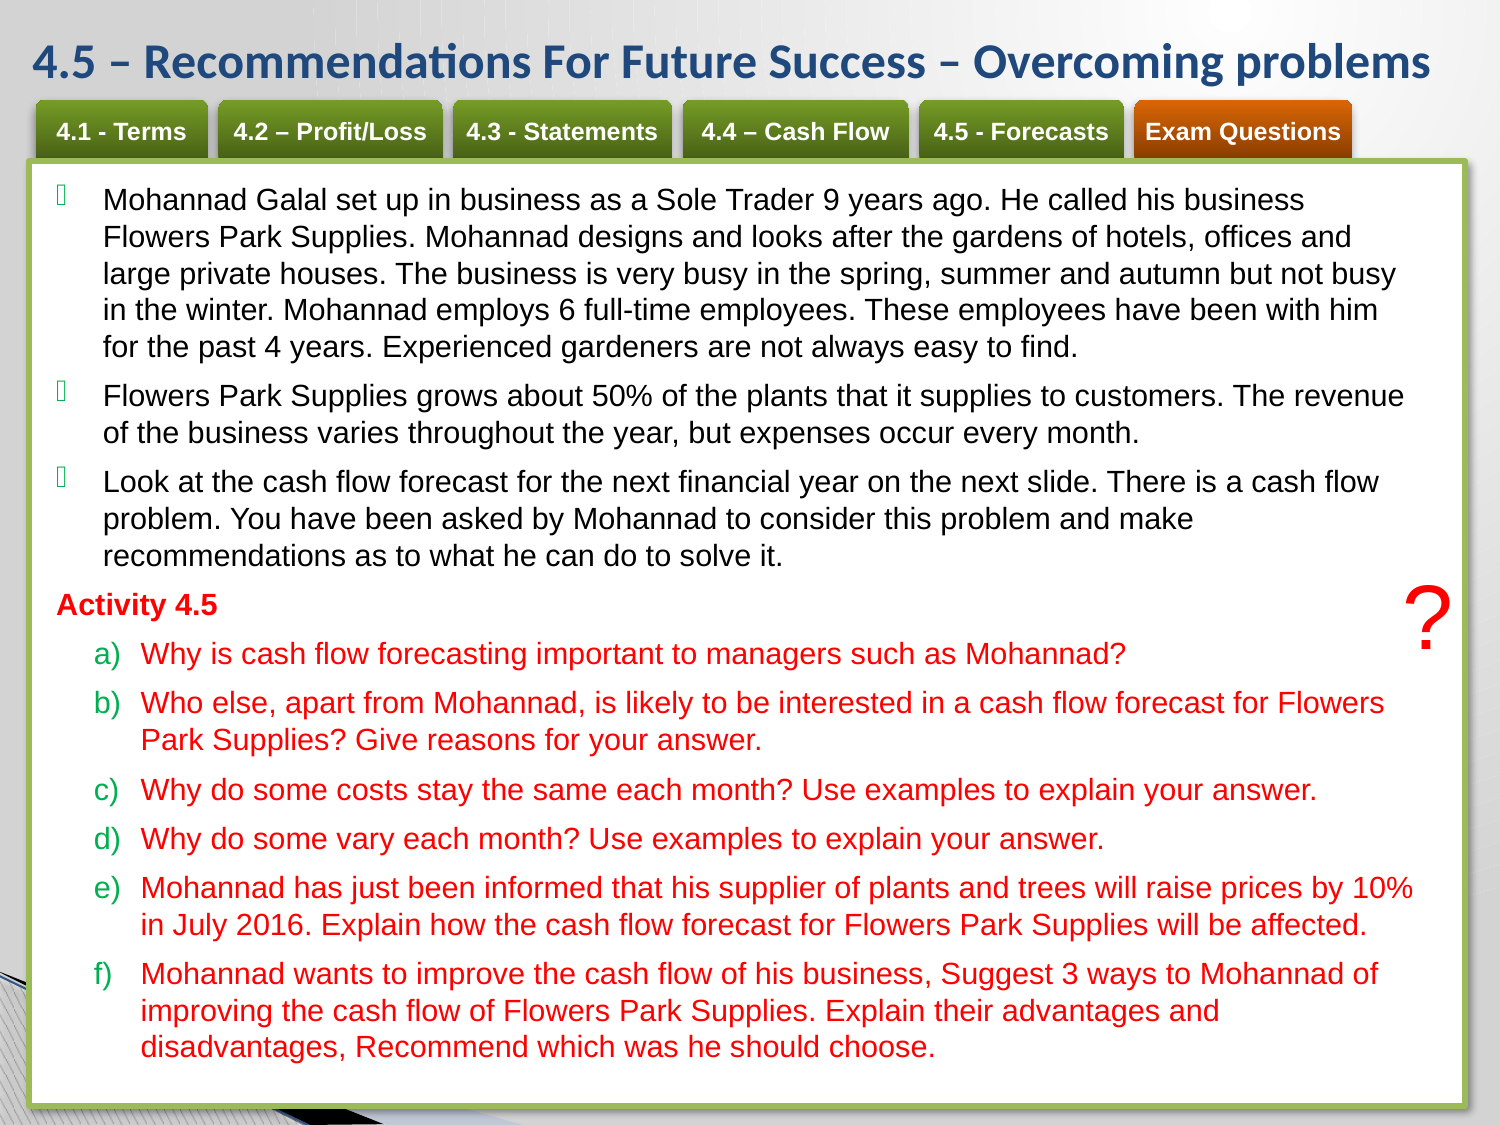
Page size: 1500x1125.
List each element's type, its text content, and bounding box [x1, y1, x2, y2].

text_box Mohannad Galal set up in business as a Sole Trader 9 years ago. He called his business Flowers Park Supplies. Mohannad designs and looks after the gardens of hotels, offices and large private houses. The business is very busy in the spring, summer and autumn but not busy in the winter. Mohannad employs 6 full-time employees. These employees have been with him for the past 4 years. Experienced gardeners are not always easy to find. Flowers Park Supplies grows about 50% of the plants that it supplies to customers. The revenue of the business varies throughout the year, but expenses occur every month. Look at the cash flow forecast for the next financial year on the next slide. There is a cash flow problem. You have been asked by Mohannad to consider this problem and make recommendations as to what he can do to solve it. Activity 4.5 Why is cash flow forecasting important to managers such as Mohannad? Who else, apart from Mohannad, is likely to be interested in a cash flow forecast for Flowers Park Supplies? Give reasons for your answer. Why do some costs stay the same each month? Use examples to explain your answer. Why do some vary each month? Use examples to explain your answer. Mohannad has just been informed that his supplier of plants and trees will raise prices by 10% in July 2016. Explain how the cash flow forecast for Flowers Park Supplies will be affected. Mohannad wants to improve the cash flow of his business, Suggest 3 ways to Mohannad of improving the cash flow of Flowers Park Supplies. Explain their advantages and disadvantages, Recommend which was he should choose. [41, 172, 1435, 1072]
text_box ? [1387, 550, 1447, 676]
title 4.5 – Recommendations For Future Success – Overcoming problems [17, 7, 1471, 110]
picture [281, 1114, 303, 1125]
